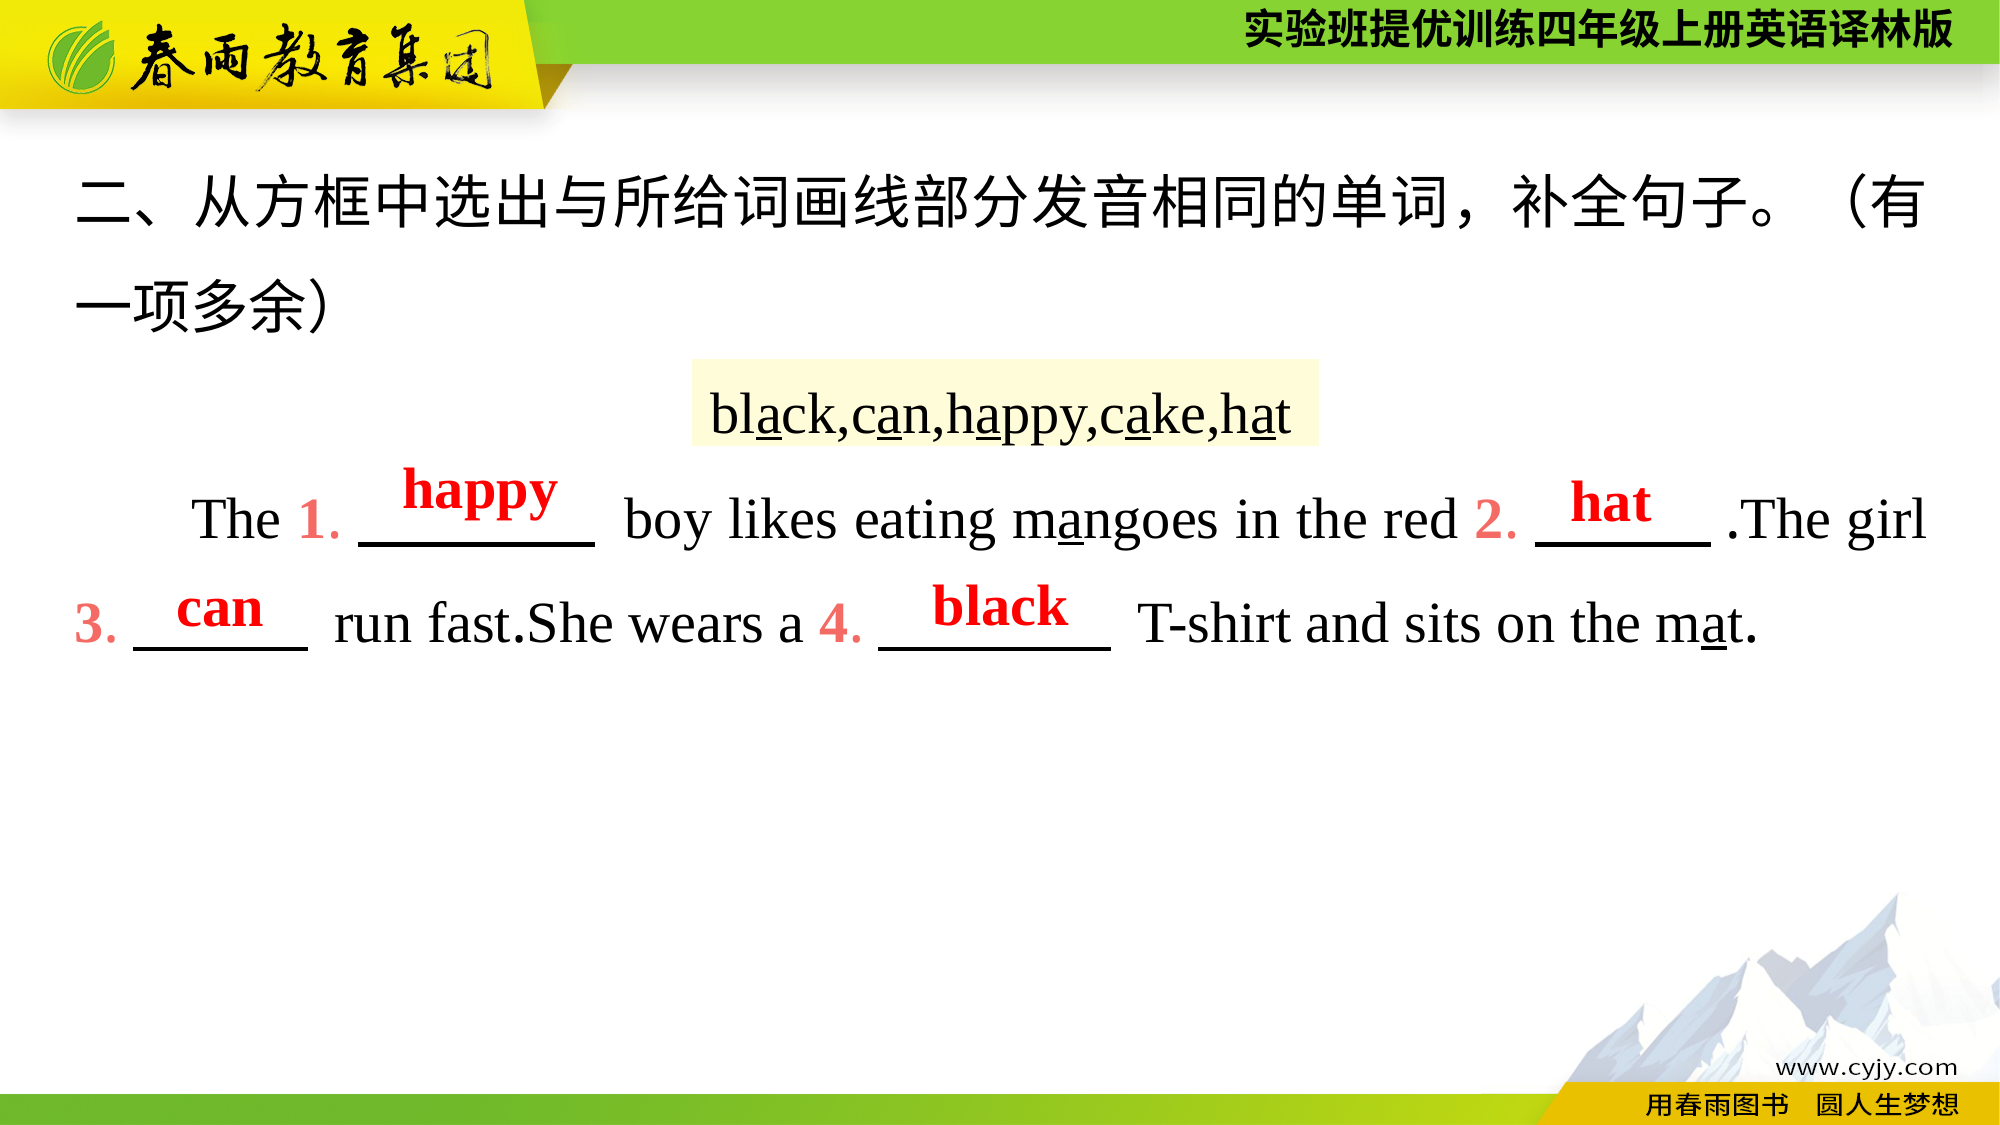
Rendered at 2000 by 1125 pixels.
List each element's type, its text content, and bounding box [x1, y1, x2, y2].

list 二、从方框中选出与所给词画线部分发音相同的单词，补全句子。（有一项多余） black,can,happy,cake,hat The 1. boy likes eating mangoes in the red 2. .The girl 3. run fast.She wears a 4. T-shirt and sits on the mat. [59, 122, 1944, 668]
text_box black [918, 560, 1085, 645]
picture [0, 0, 2000, 1125]
text_box hat [1555, 456, 1667, 541]
text_box happy [387, 442, 574, 528]
text_box can [161, 560, 280, 646]
